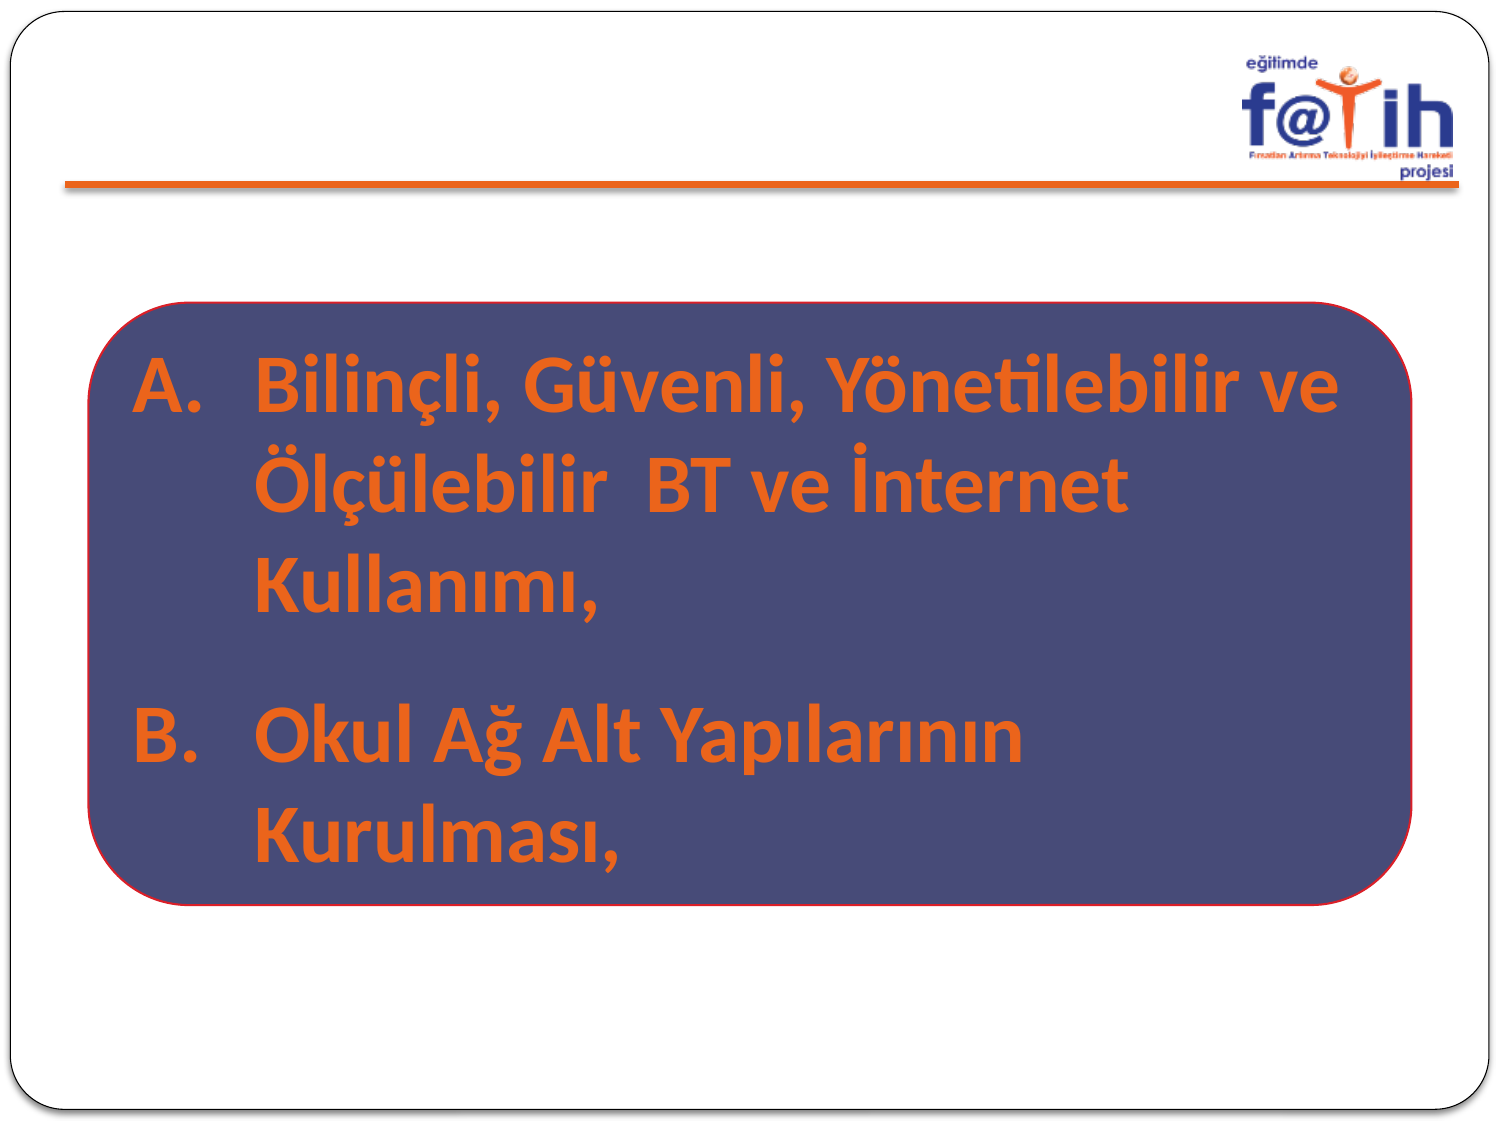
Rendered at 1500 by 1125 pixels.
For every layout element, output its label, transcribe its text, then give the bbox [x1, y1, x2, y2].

picture [1242, 54, 1453, 182]
text_box Bilinçli, Güvenli, Yönetilebilir ve Ölçülebilir BT ve İnternet Kullanımı, Okul Ağ Alt Yapılarının Kurulması, [87, 301, 1413, 907]
